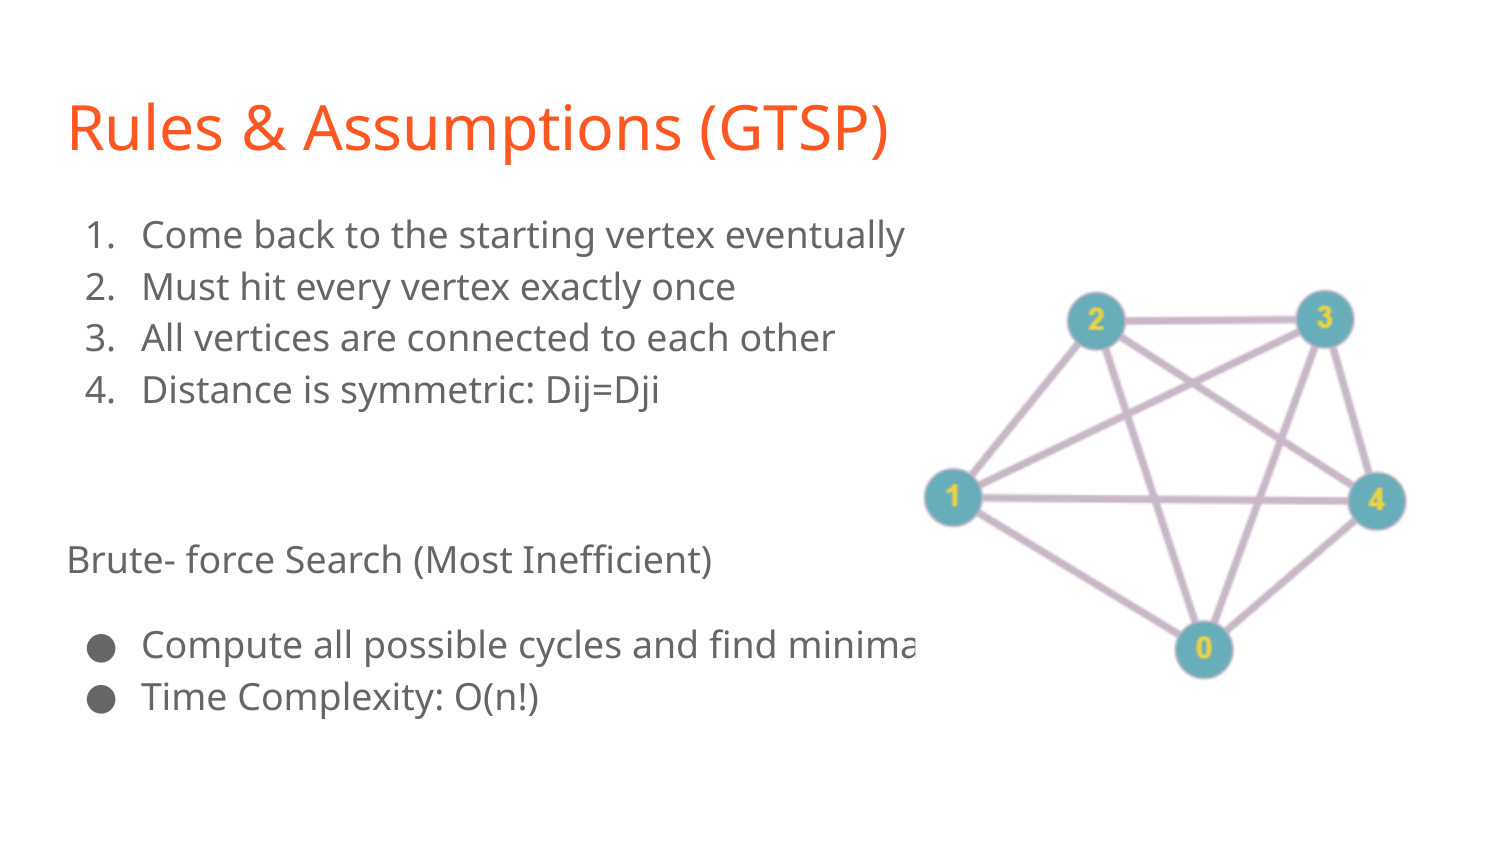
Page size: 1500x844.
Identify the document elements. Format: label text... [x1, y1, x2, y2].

title Rules & Assumptions (GTSP) [51, 72, 1449, 167]
list Come back to the starting vertex eventually Must hit every vertex exactly once All vertices are connected to each other Distance is symmetric: Dij=Dji Brute- force Search (Most Inefficient) Compute all possible cycles and find minimal path Time Complexity: O(n!) [51, 189, 1449, 750]
picture [915, 266, 1434, 702]
